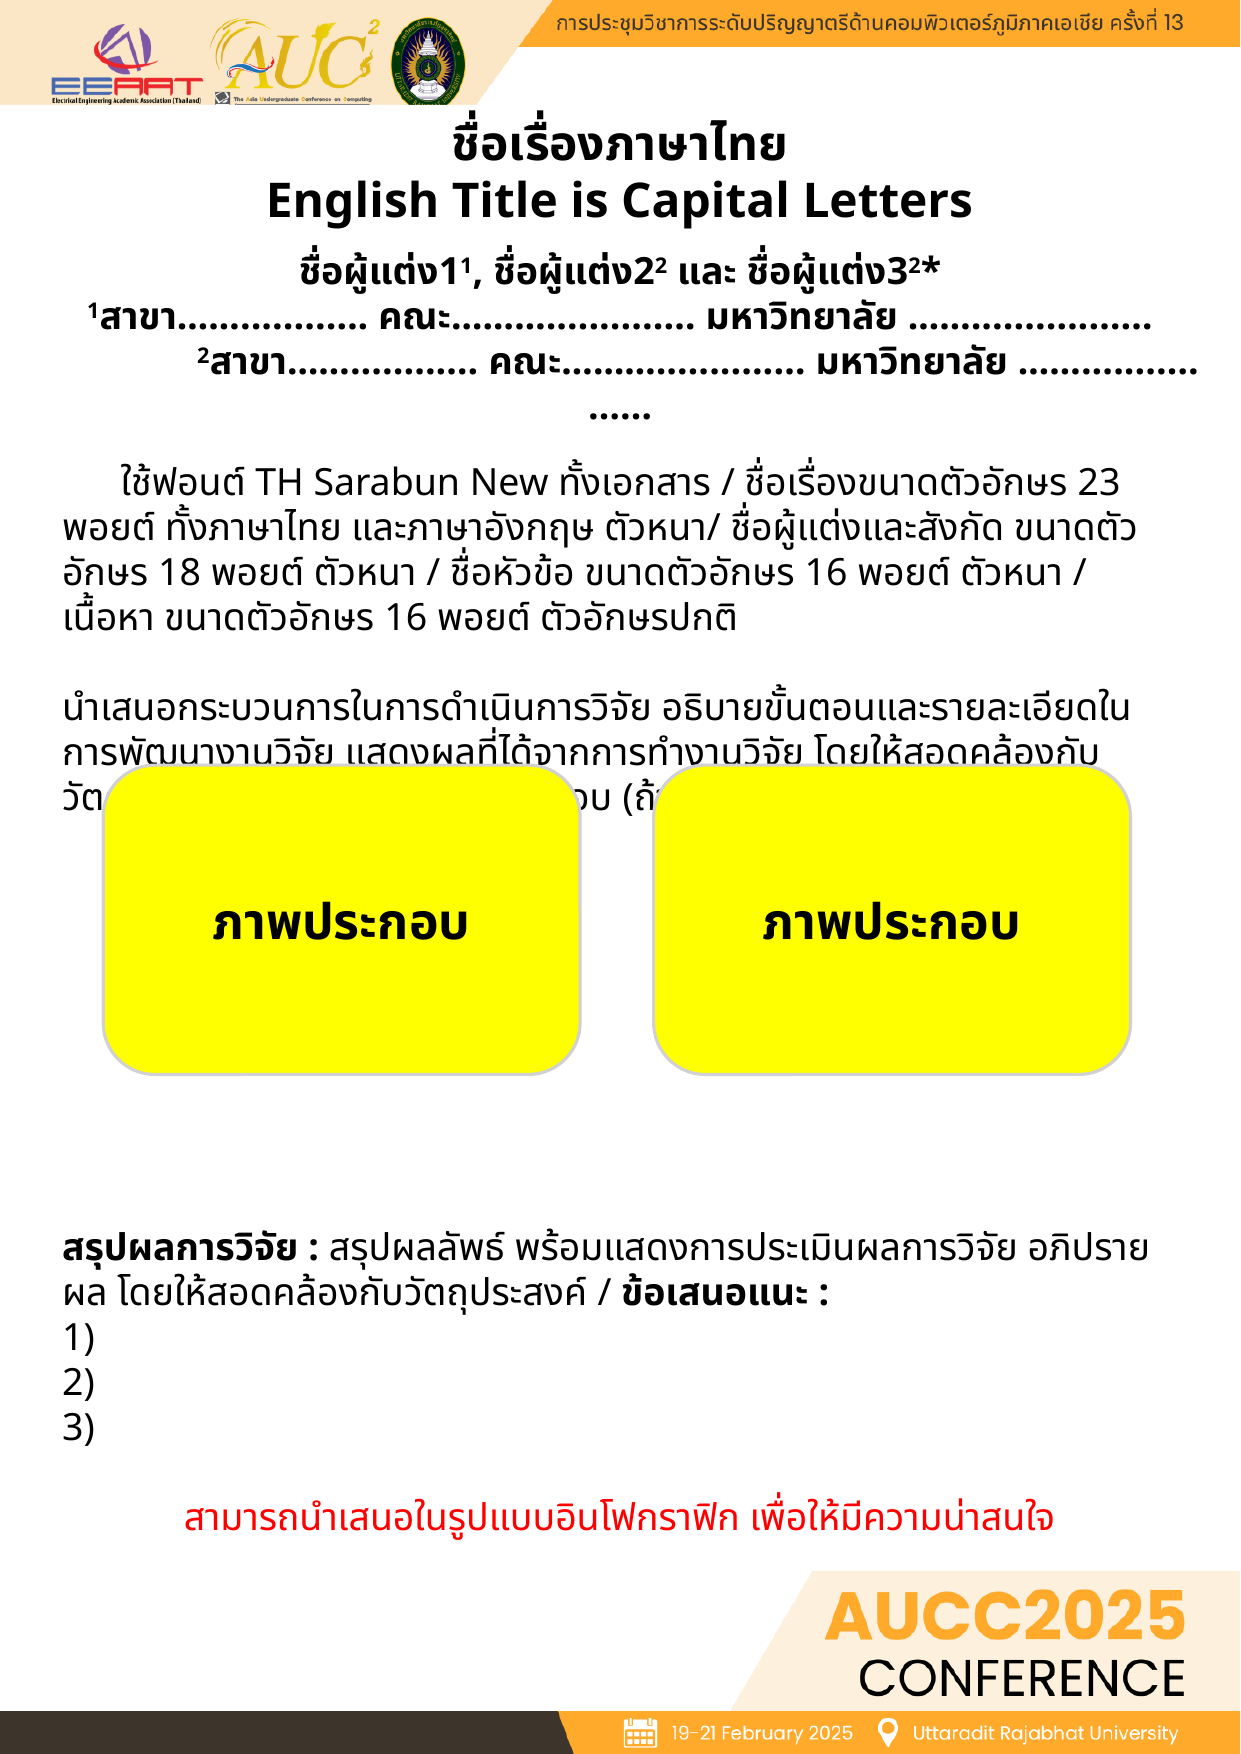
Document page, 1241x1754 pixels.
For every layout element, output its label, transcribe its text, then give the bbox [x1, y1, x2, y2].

text_box ใช้ฟอนต์ TH Sarabun New ทั้งเอกสาร / ชื่อเรื่องขนาดตัวอักษร 23 พอยต์ ทั้งภาษาไทย และภาษาอังกฤษ ตัวหนา/ ชื่อผู้แต่งและสังกัด ขนาดตัวอักษร 18 พอยต์ ตัวหนา / ชื่อหัวข้อ ขนาดตัวอักษร 16 พอยต์ ตัวหนา / เนื้อหา ขนาดตัวอักษร 16 พอยต์ ตัวอักษรปกติ นำเสนอกระบวนการในการดำเนินการวิจัย อธิบายขั้นตอนและรายละเอียดในการพัฒนางานวิจัย แสดงผลที่ได้จากการทำงานวิจัย โดยให้สอดคล้องกับวัตถุประสงค์ พร้อมแทรกภาพประกอบ (ถ้ามี) สรุปผลการวิจัย : สรุปผลลัพธ์ พร้อมแสดงการประเมินผลการวิจัย อภิปรายผล โดยให้สอดคล้องกับวัตถุประสงค์ / ข้อเสนอแนะ : สามารถนำเสนอในรูปแบบอินโฟกราฟิก เพื่อให้มีความน่าสนใจ [47, 450, 1193, 1591]
picture [0, 435, 1241, 1754]
text_box ภาพประกอบ [652, 763, 1133, 1077]
picture [0, 0, 1241, 104]
text_box ชื่อเรื่องภาษาไทย English Title is Capital Letters ชื่อผู้แต่ง11, ชื่อผู้แต่ง22 และ ชื่อผู้แต่ง32* 1สาขา……........…. คณะ……….….......… มหาวิทยาลัย …….......….…… 2สาขา……........…. คณะ……….….......… มหาวิทยาลัย …….......….…… [0, 104, 1241, 435]
text_box ภาพประกอบ [101, 763, 582, 1077]
